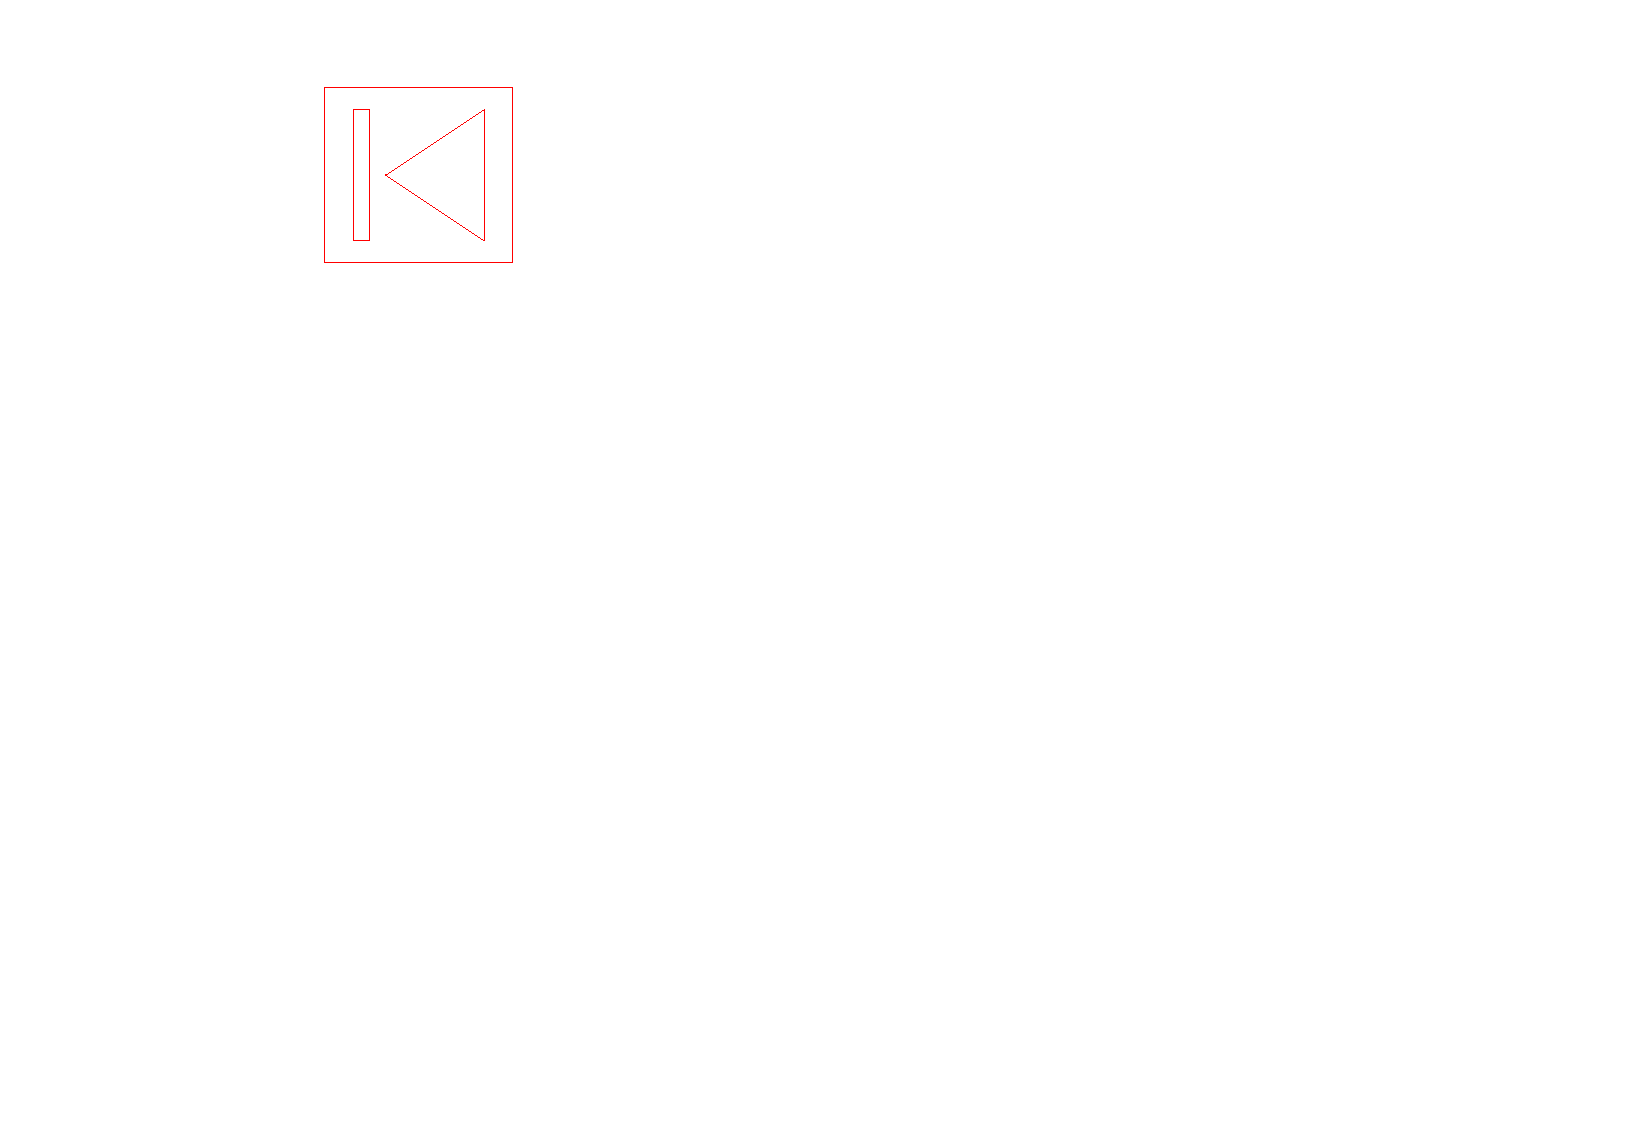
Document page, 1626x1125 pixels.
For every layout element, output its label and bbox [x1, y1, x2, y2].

text_box [324, 87, 513, 263]
